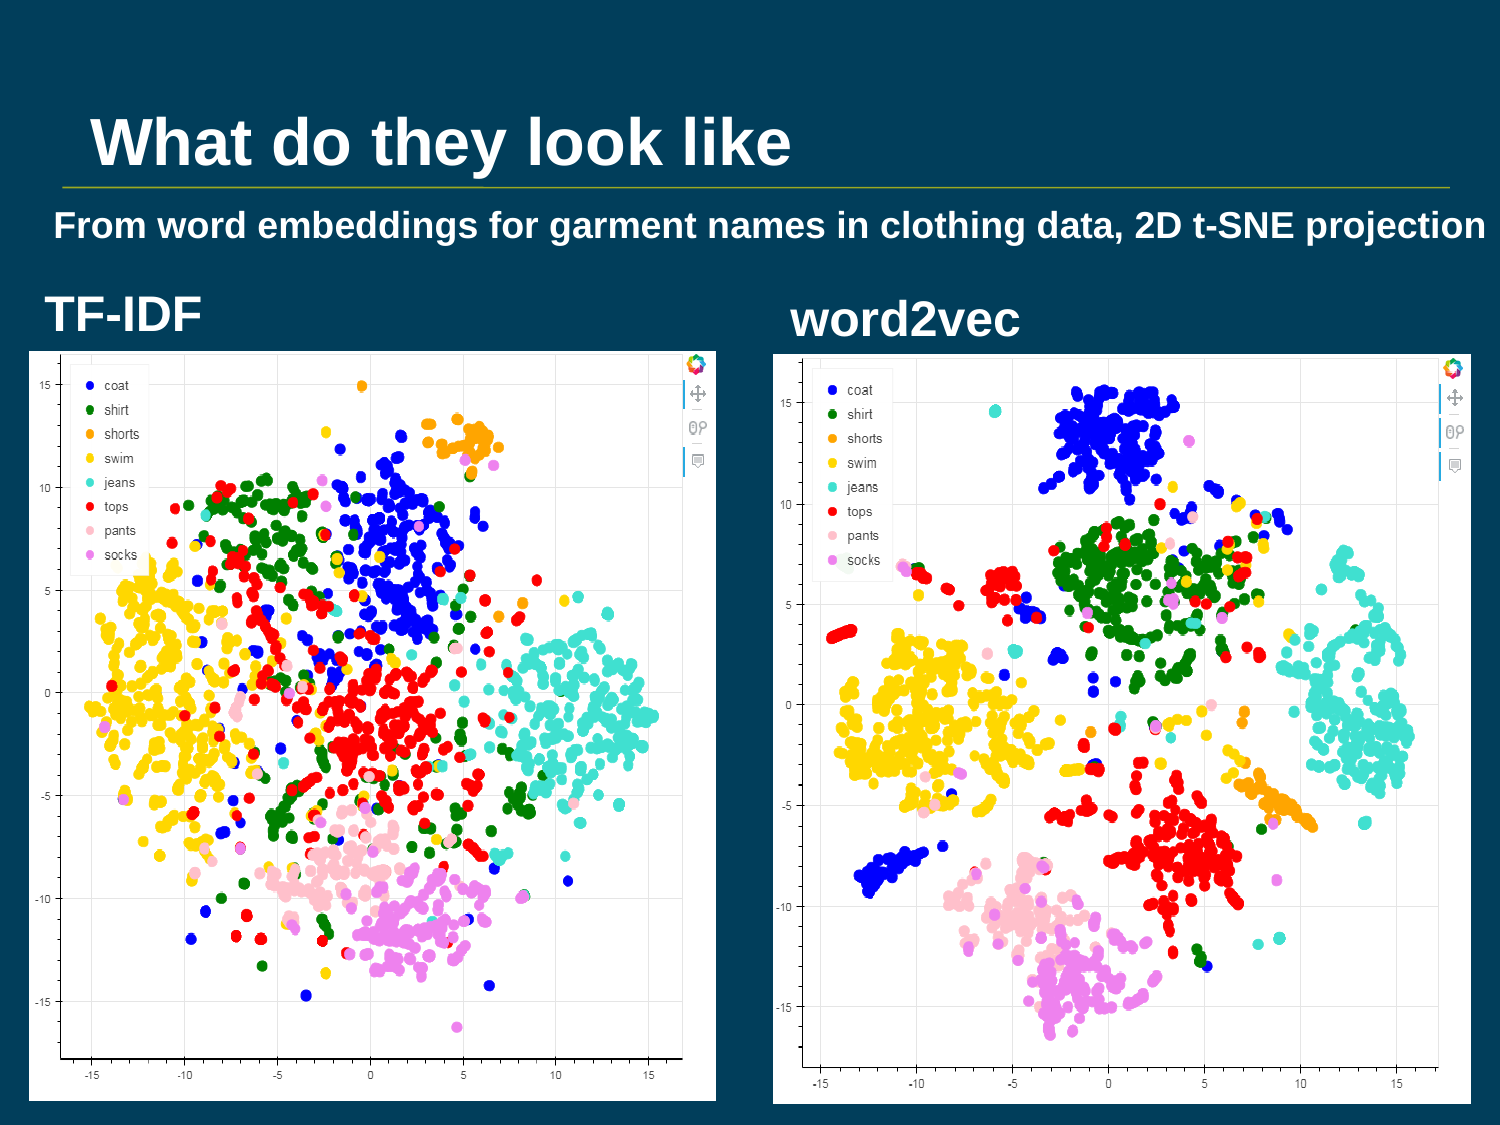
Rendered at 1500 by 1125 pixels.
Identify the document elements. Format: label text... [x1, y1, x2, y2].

picture [774, 355, 1470, 1103]
list TF-IDF [29, 243, 693, 349]
list word2vec [775, 254, 1439, 352]
text_box From word embeddings for garment names in clothing data, 2D t-SNE projection [38, 149, 1500, 254]
title What do they look like [74, 44, 1448, 149]
picture [30, 352, 715, 1100]
